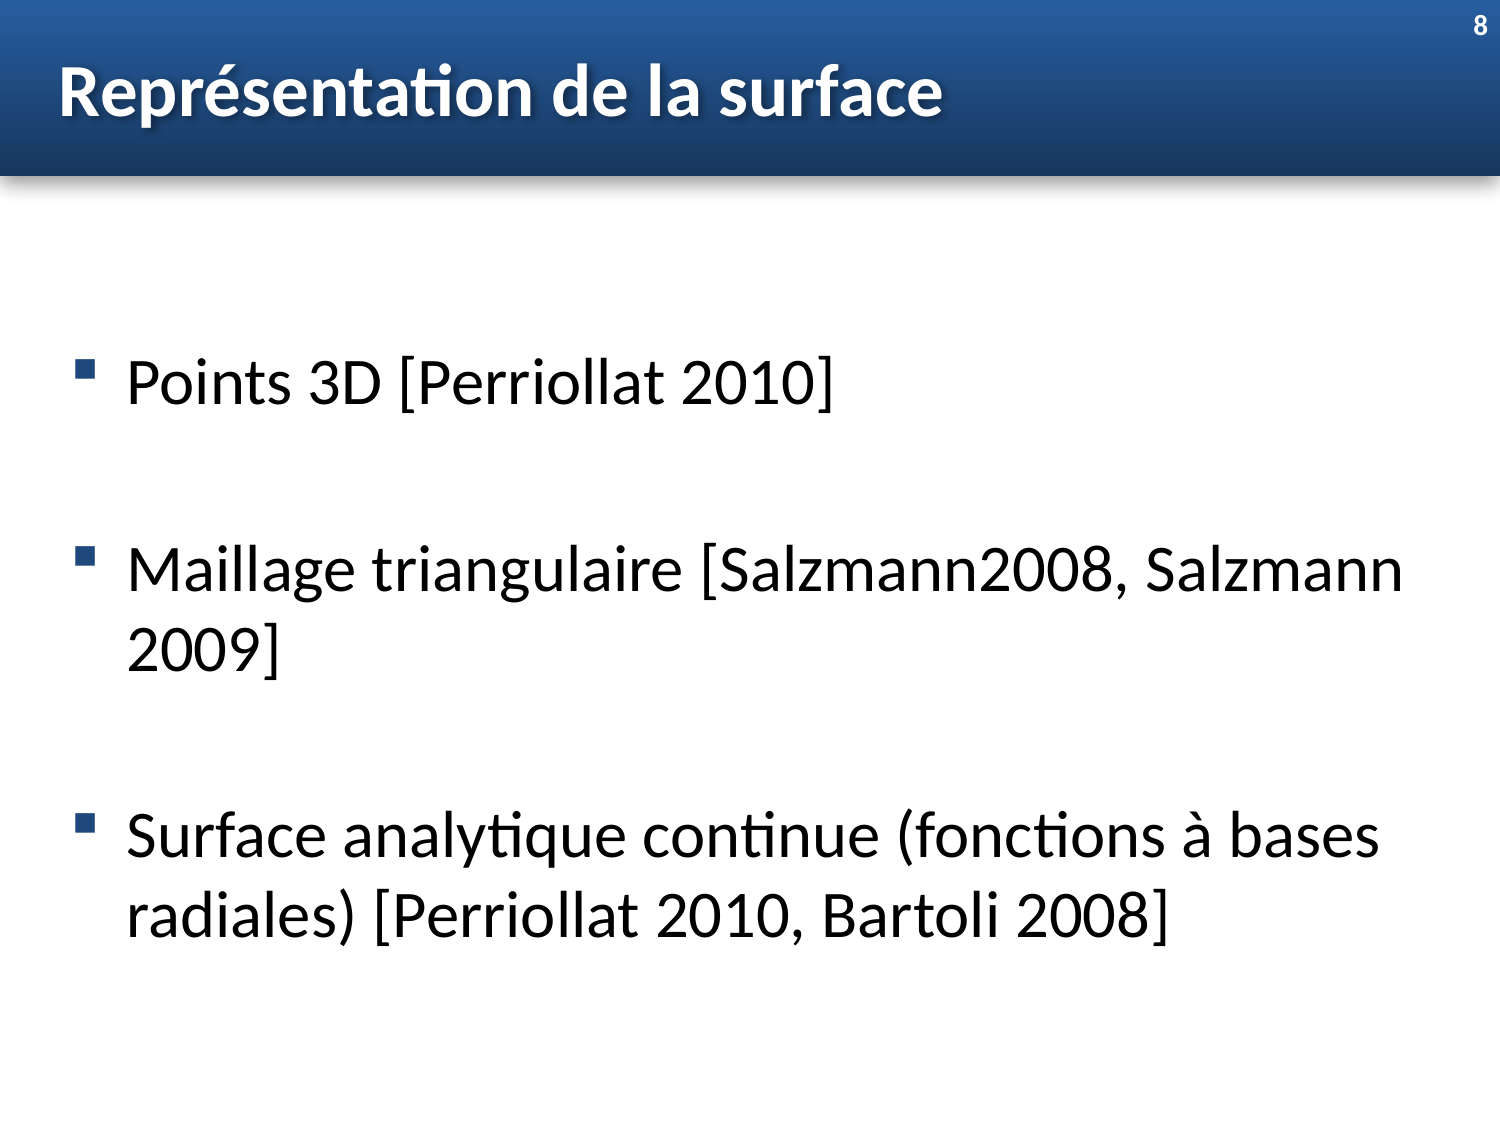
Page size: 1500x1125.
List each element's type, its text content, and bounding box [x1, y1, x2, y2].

list Représentation de la surface [0, 0, 1500, 173]
list Points 3D [Perriollat 2010] Maillage triangulaire [Salzmann2008, Salzmann 2009] Surface analytique continue (fonctions à bases radiales) [Perriollat 2010, Bartoli 2008] [55, 199, 1445, 1090]
slide_number 8 [1364, 0, 1500, 60]
